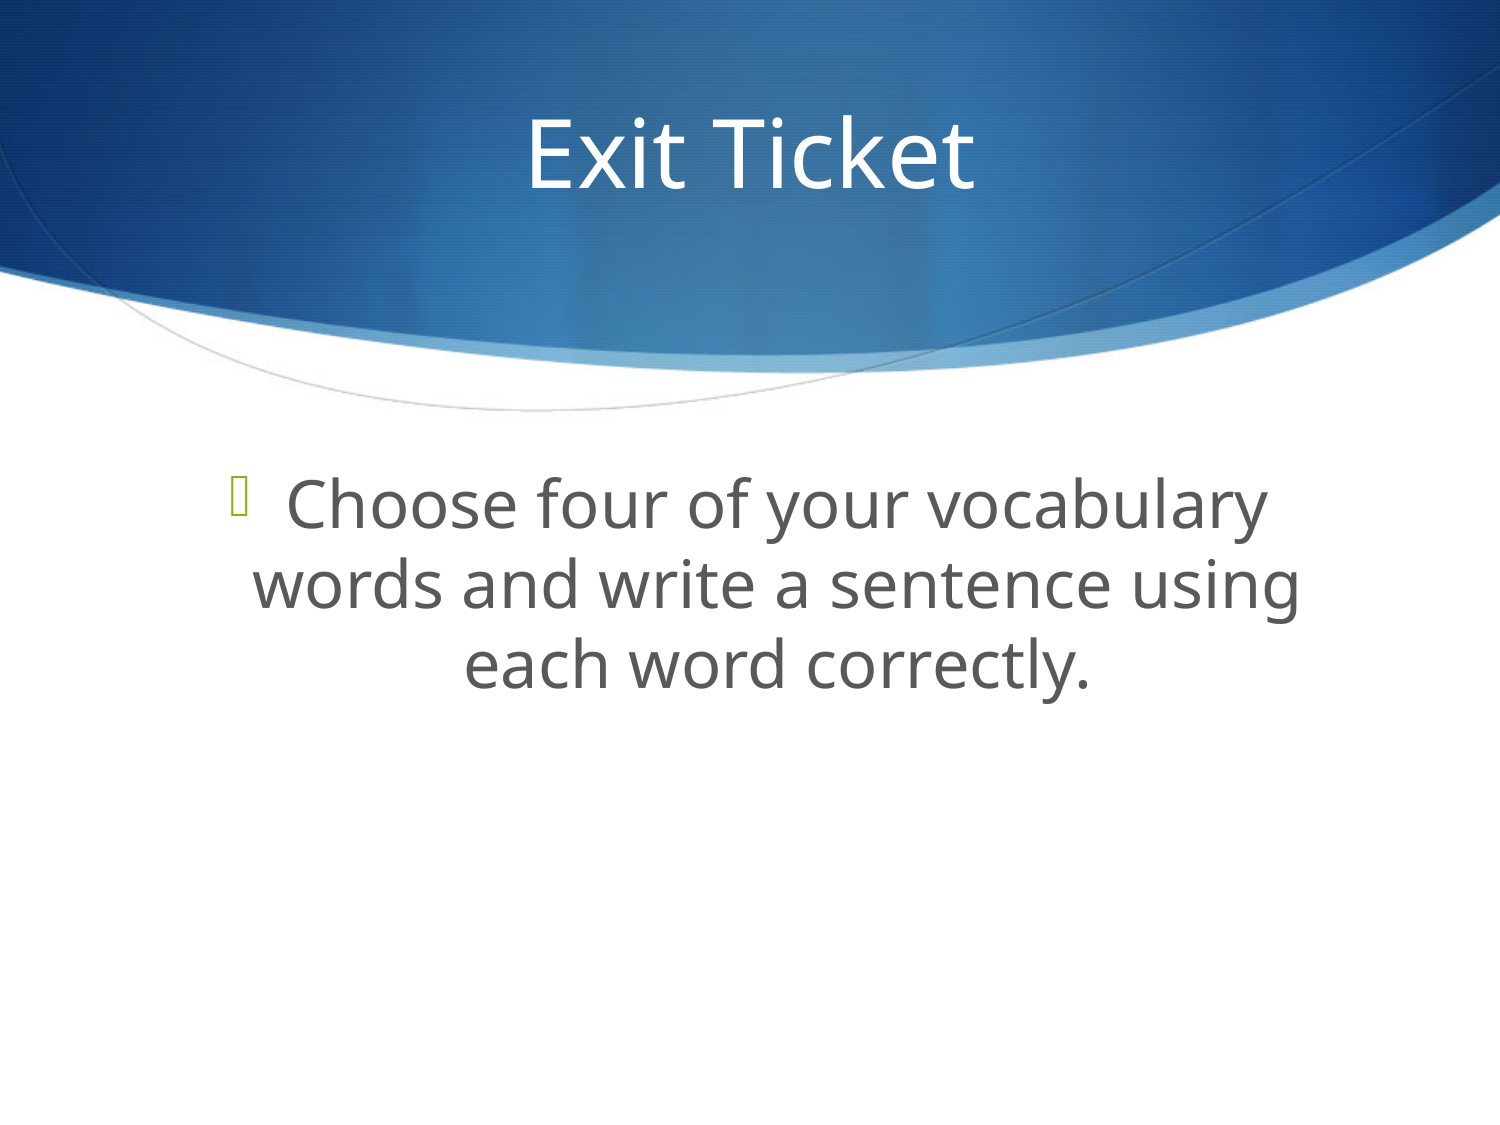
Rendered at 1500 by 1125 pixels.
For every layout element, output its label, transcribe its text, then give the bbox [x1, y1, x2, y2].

picture [0, 0, 1500, 1125]
title Exit Ticket [75, 56, 1425, 245]
list Choose four of your vocabulary words and write a sentence using each word correctly. [121, 454, 1379, 991]
